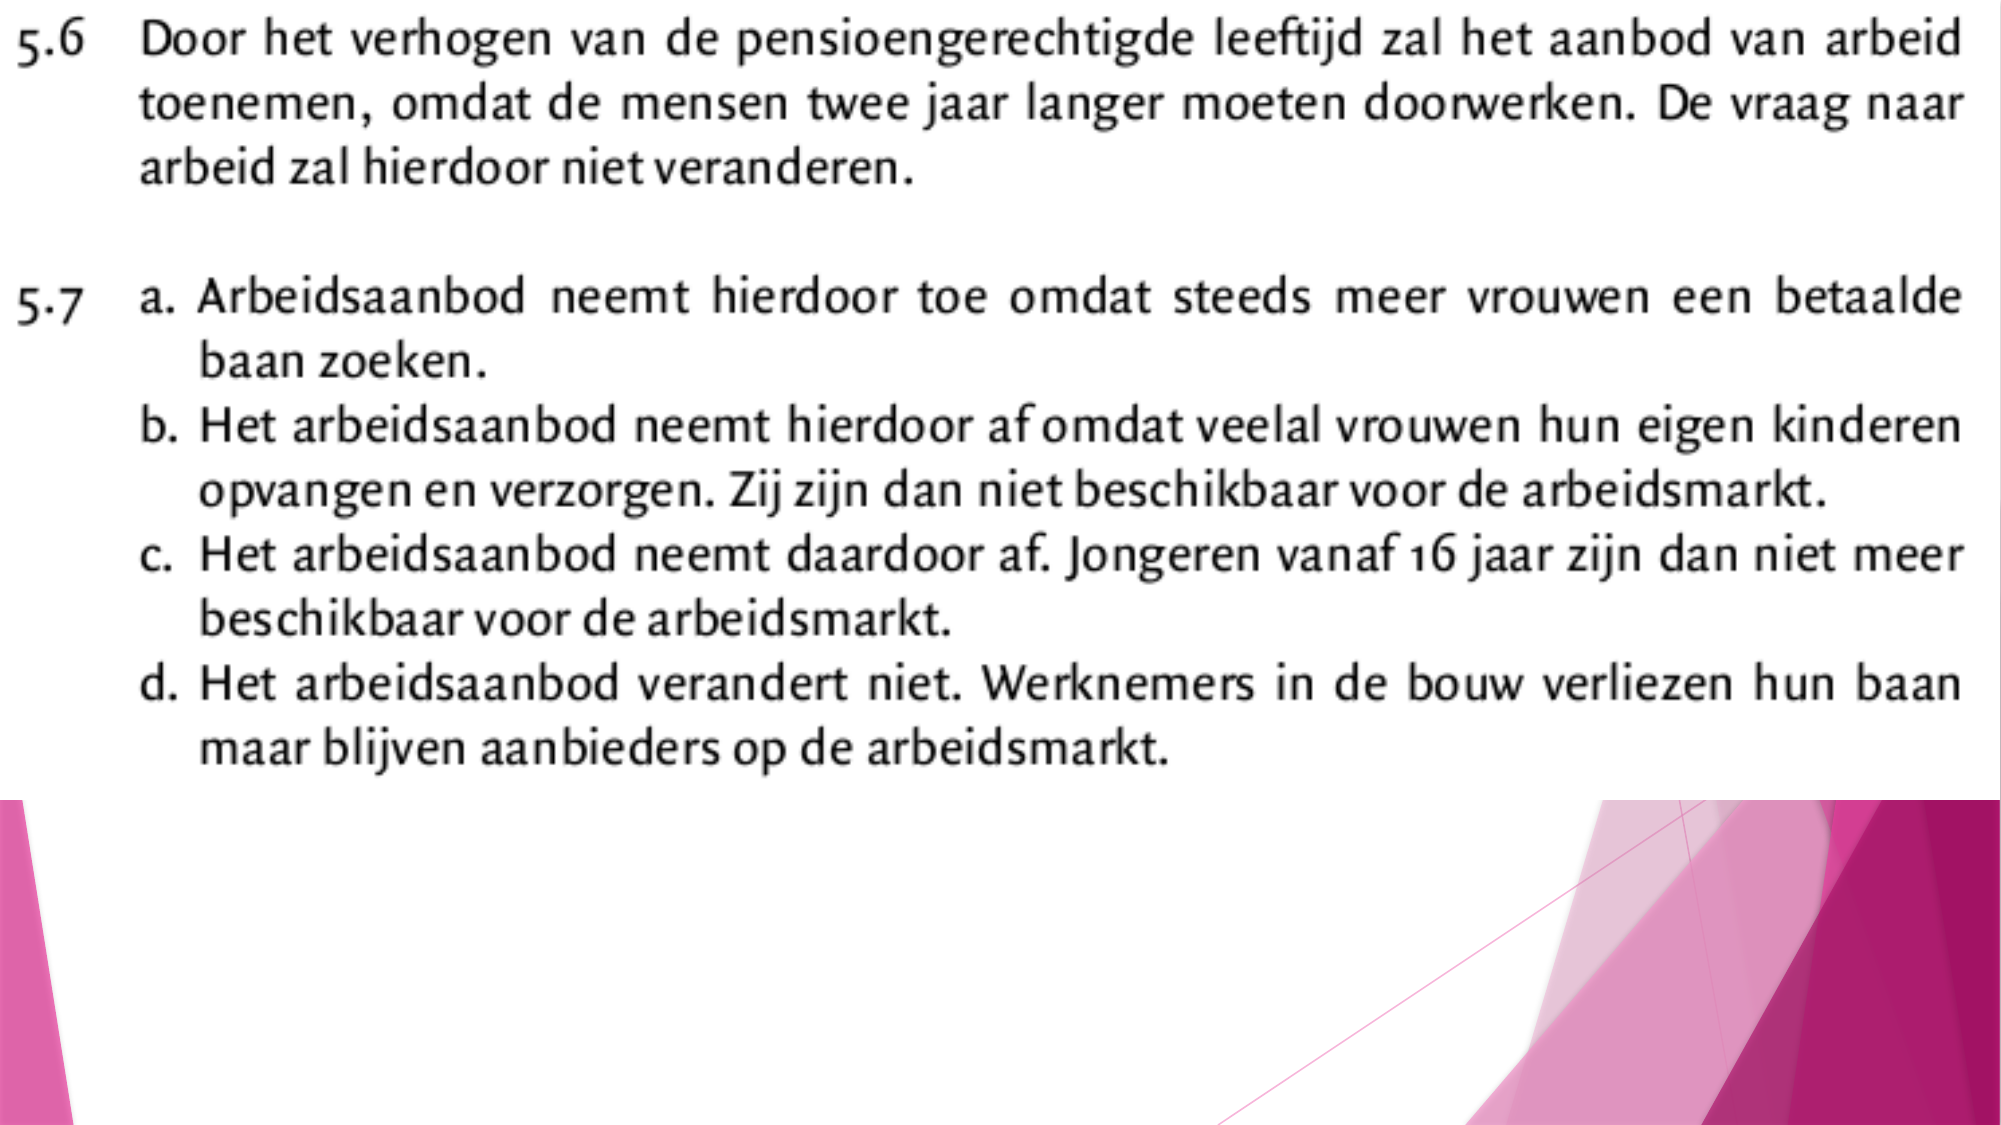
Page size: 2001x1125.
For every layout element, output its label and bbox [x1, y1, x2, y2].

picture [0, 0, 2000, 801]
